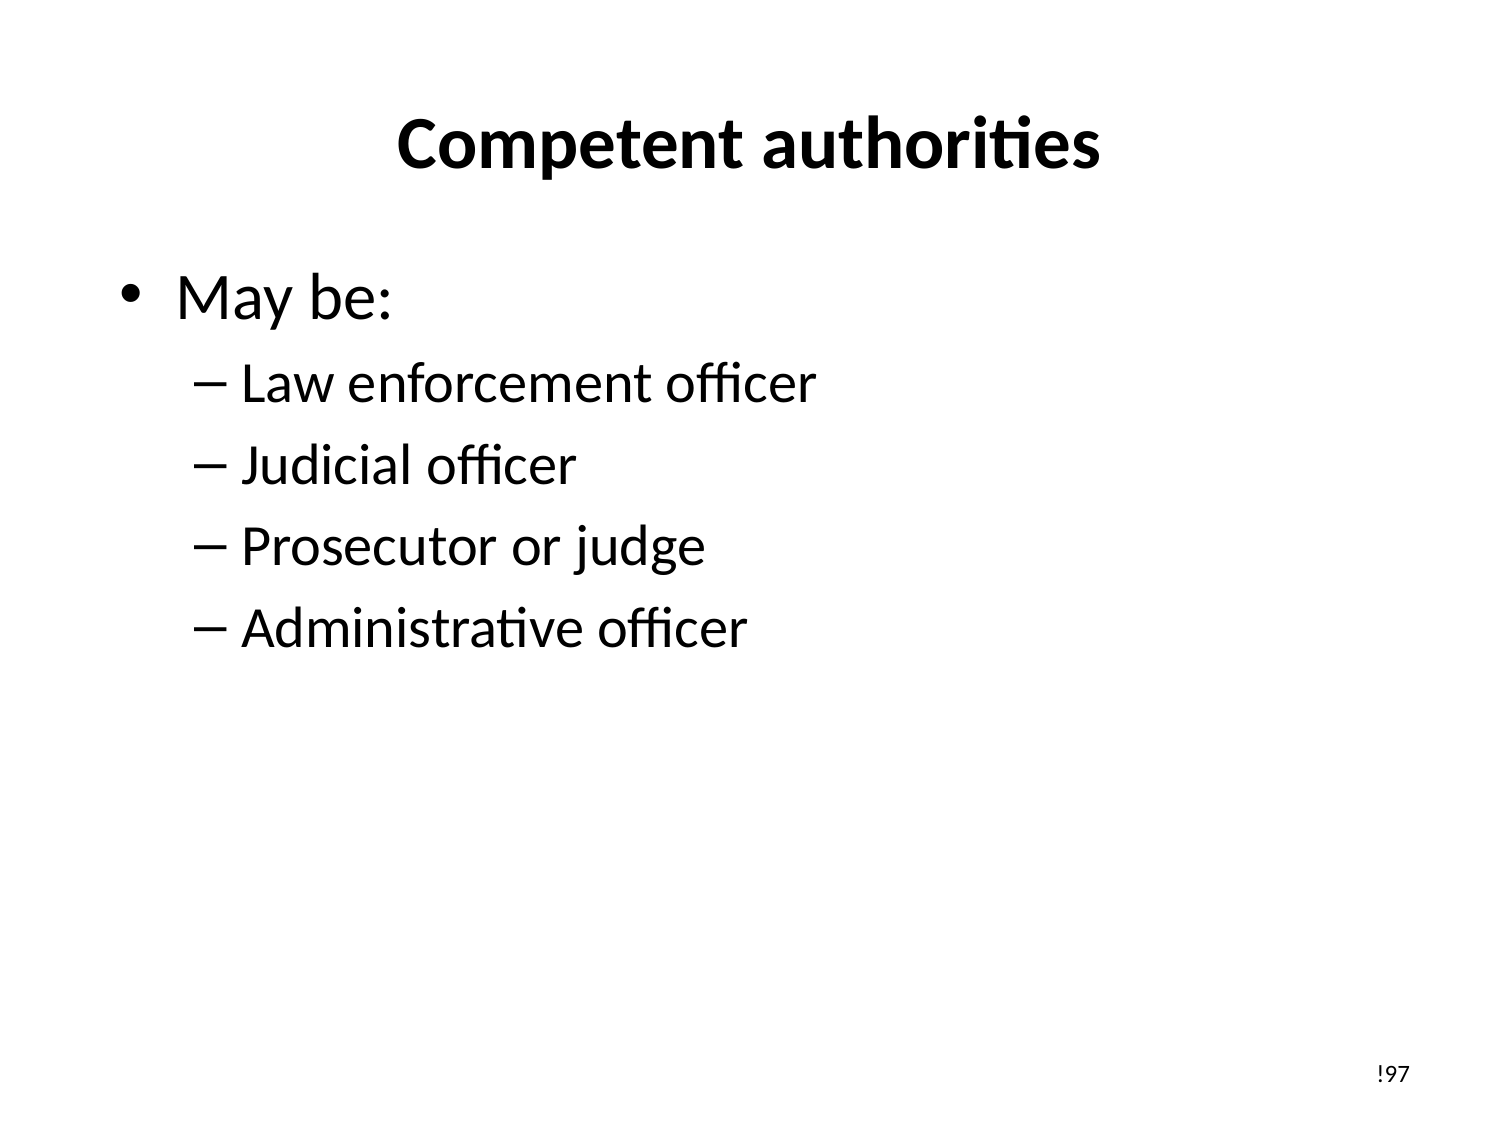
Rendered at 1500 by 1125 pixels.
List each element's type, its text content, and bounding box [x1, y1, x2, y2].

list May be: Law enforcement officer Judicial officer Prosecutor or judge Administrative officer [103, 244, 1455, 988]
title Competent authorities [74, 44, 1426, 233]
slide_number !97 [1074, 1042, 1425, 1103]
